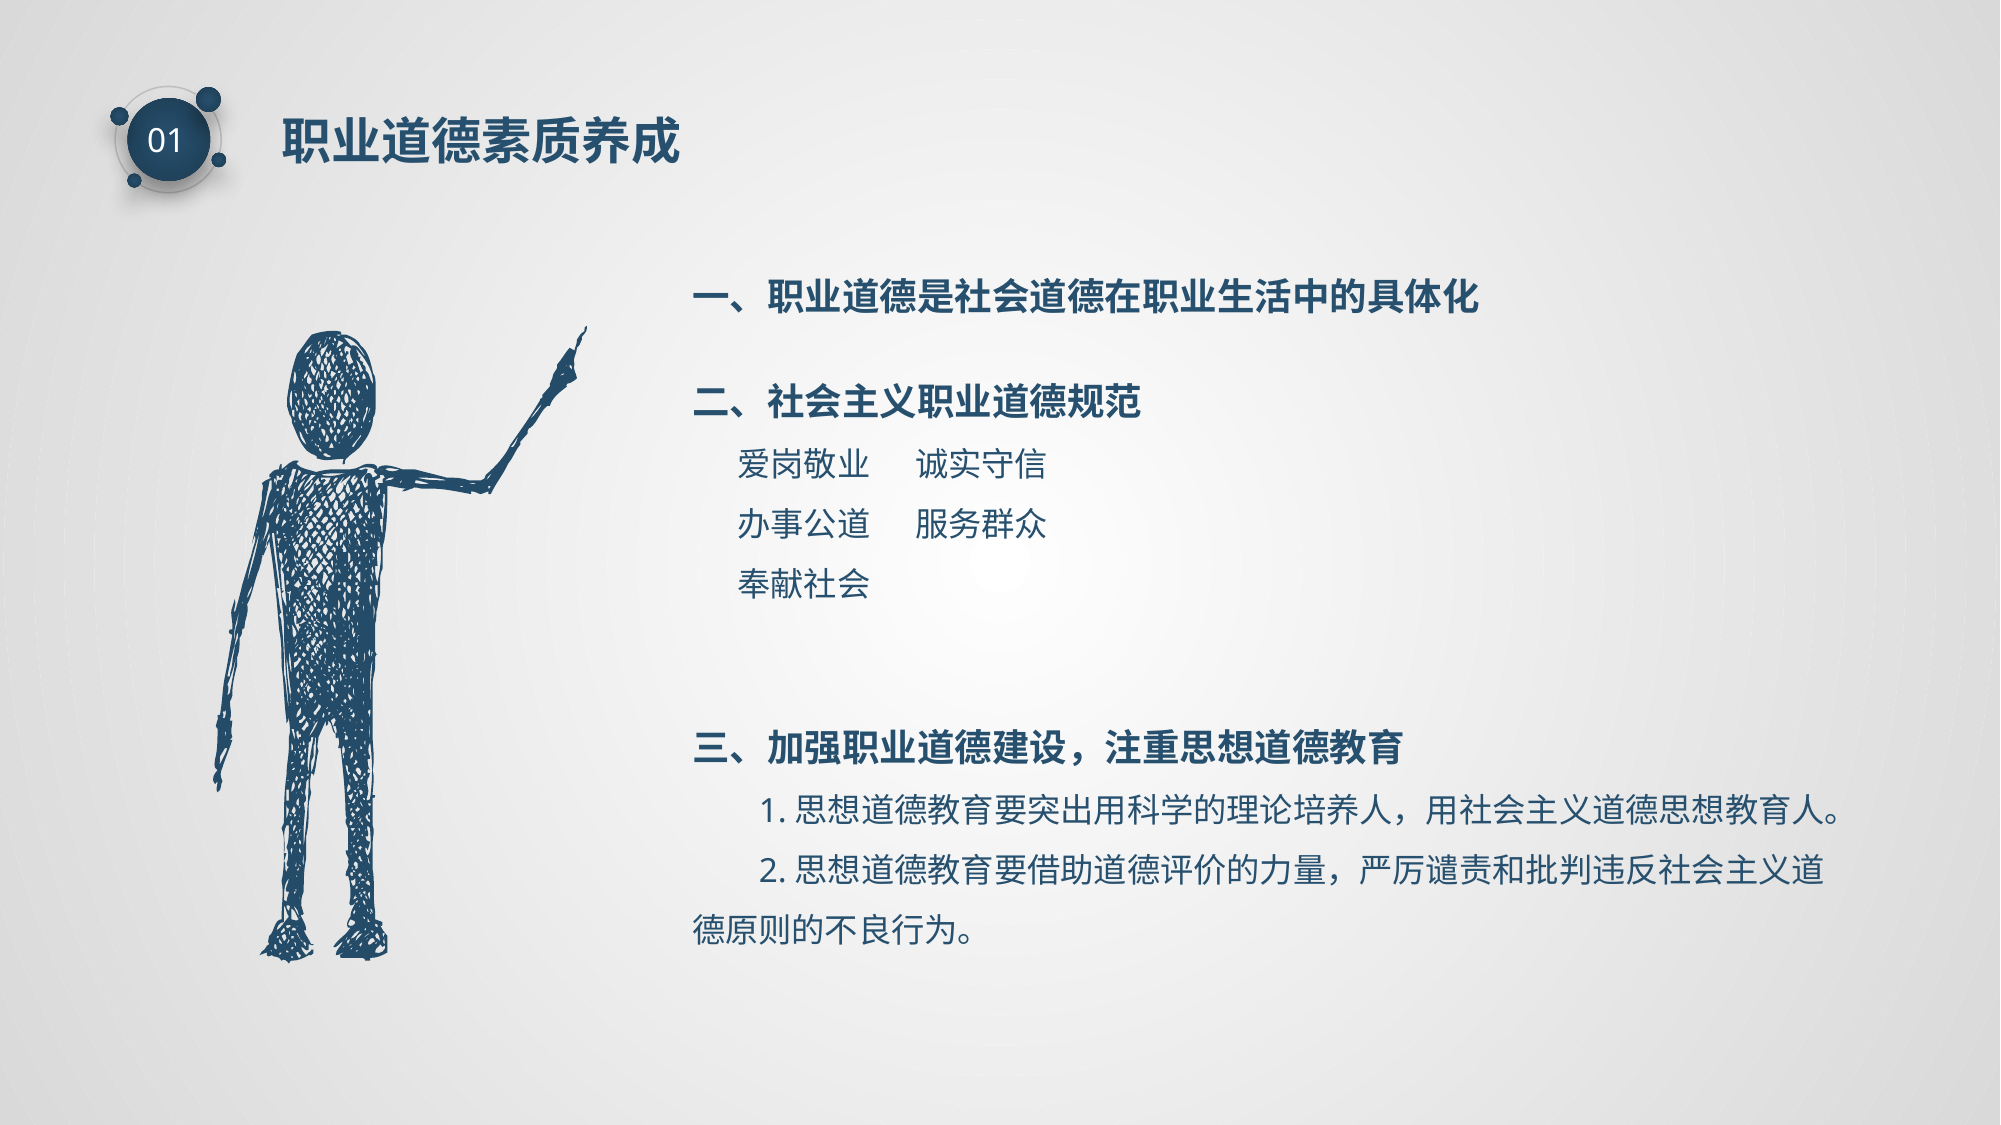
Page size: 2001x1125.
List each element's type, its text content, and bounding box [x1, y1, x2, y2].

text_box 三、加强职业道德建设，注重思想道德教育 1.思想道德教育要突出用科学的理论培养人，用社会主义道德思想教育人。 2.思想道德教育要借助道德评价的力量，严厉谴责和批判违反社会主义道德原则的不良行为。 [677, 694, 1860, 1017]
text_box 职业道德素质养成 [266, 101, 697, 177]
text_box 二、社会主义职业道德规范 爱岗敬业 诚实守信 办事公道 服务群众 奉献社会 [677, 348, 1771, 611]
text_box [210, 325, 587, 964]
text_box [110, 86, 226, 193]
text_box 一、职业道德是社会道德在职业生活中的具体化 [677, 243, 1771, 326]
